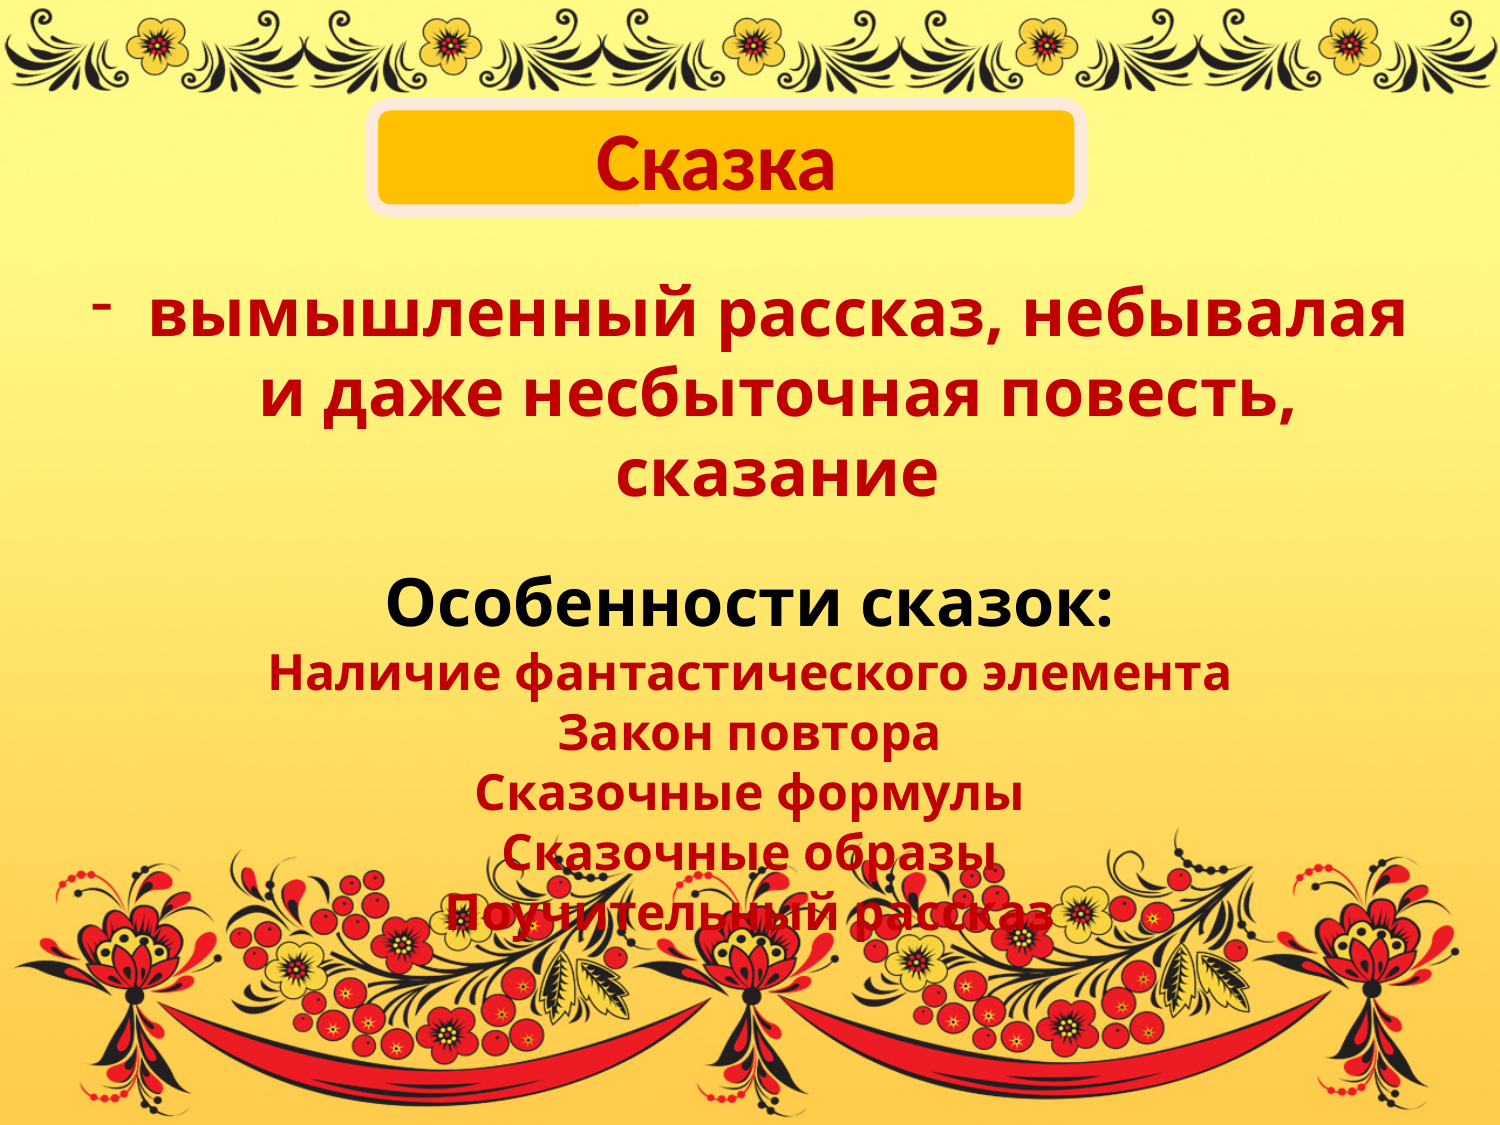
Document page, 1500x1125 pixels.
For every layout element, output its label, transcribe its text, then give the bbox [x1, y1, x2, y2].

text_box Сказка [369, 102, 1083, 213]
picture [0, 0, 1500, 1125]
list вымышленный рассказ, небывалая и даже несбыточная повесть, сказание Особенности сказок: Наличие фантастического элемента Закон повтора Сказочные формулы Сказочные образы Поучительный рассказ [75, 262, 1425, 1005]
